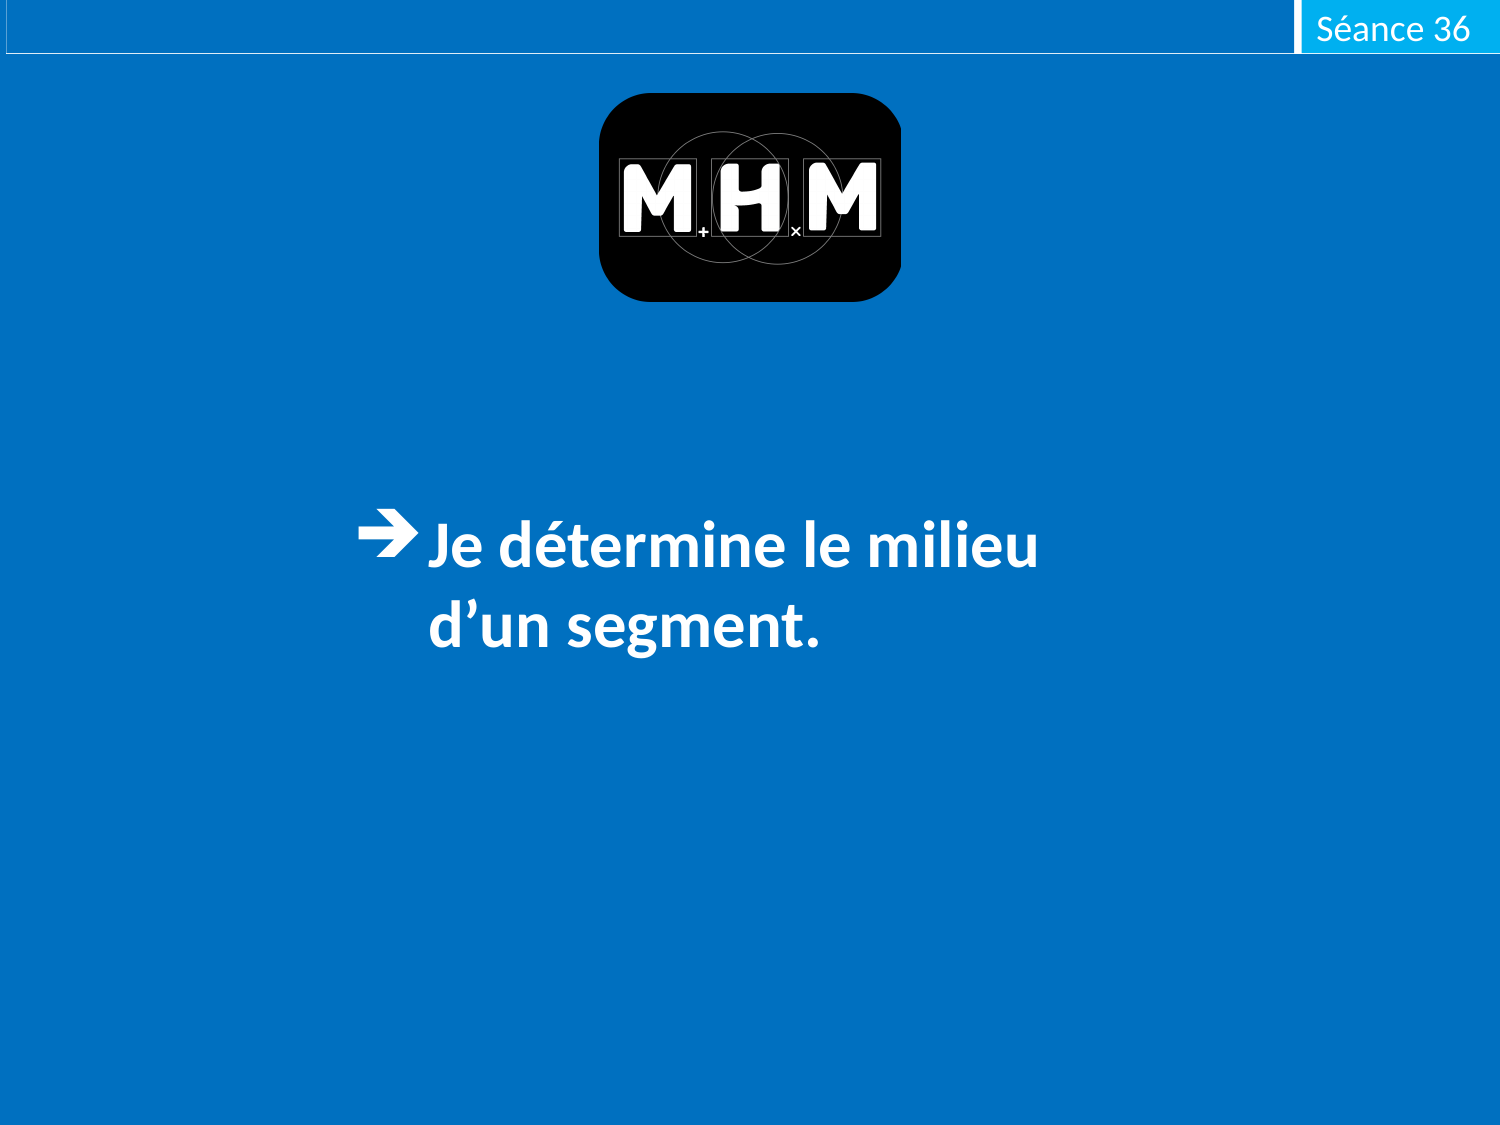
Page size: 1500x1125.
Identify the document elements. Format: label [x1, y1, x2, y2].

text_box [0, 54, 1500, 1125]
